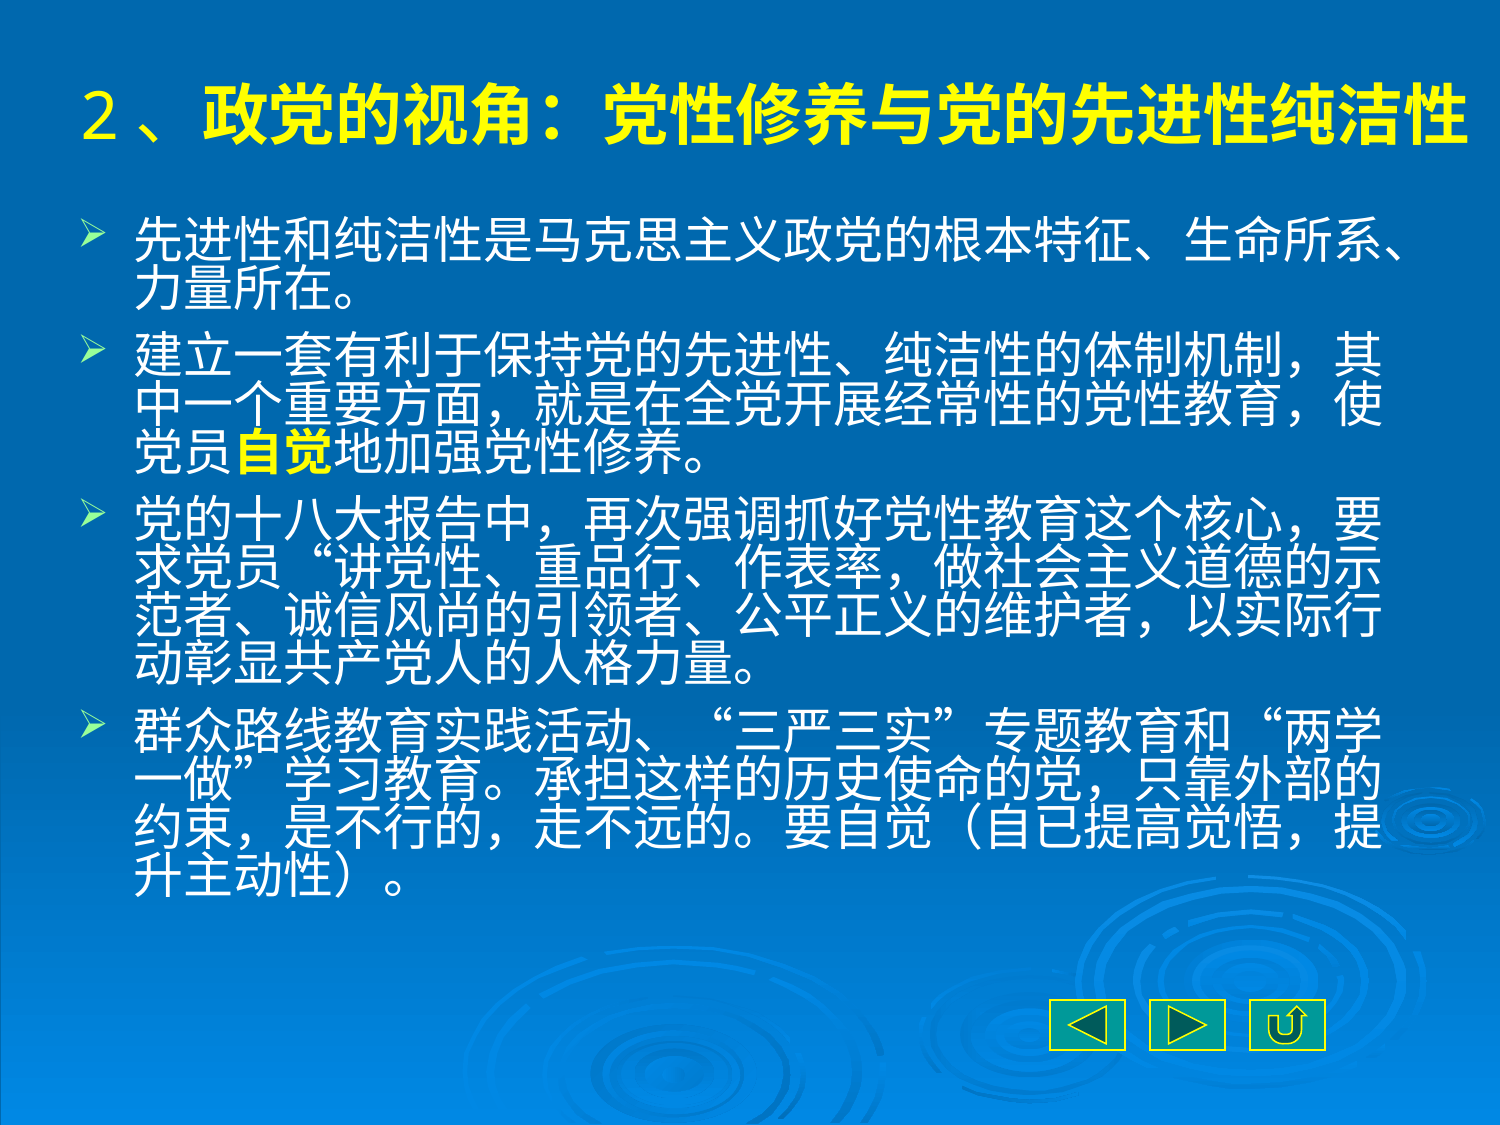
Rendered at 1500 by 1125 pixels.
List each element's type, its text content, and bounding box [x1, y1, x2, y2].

text_box [1249, 999, 1325, 1051]
title 2、政党的视角：党性修养与党的先进性纯洁性 [49, 37, 1500, 188]
list 先进性和纯洁性是马克思主义政党的根本特征、生命所系、力量所在。 建立一套有利于保持党的先进性、纯洁性的体制机制，其中一个重要方面，就是在全党开展经常性的党性教育，使党员自觉地加强党性修养。 党的十八大报告中，再次强调抓好党性教育这个核心，要求党员“讲党性、重品行、作表率，做社会主义道德的示范者、诚信风尚的引领者、公平正义的维护者，以实际行动彰显共产党人的人格力量。 群众路线教育实践活动、“三严三实”专题教育和“两学一做”学习教育。承担这样的历史使命的党，只靠外部的约束，是不行的，走不远的。要自觉（自已提高觉悟，提升主动性）。 [62, 212, 1438, 951]
text_box [1149, 999, 1225, 1051]
text_box [1049, 999, 1125, 1051]
